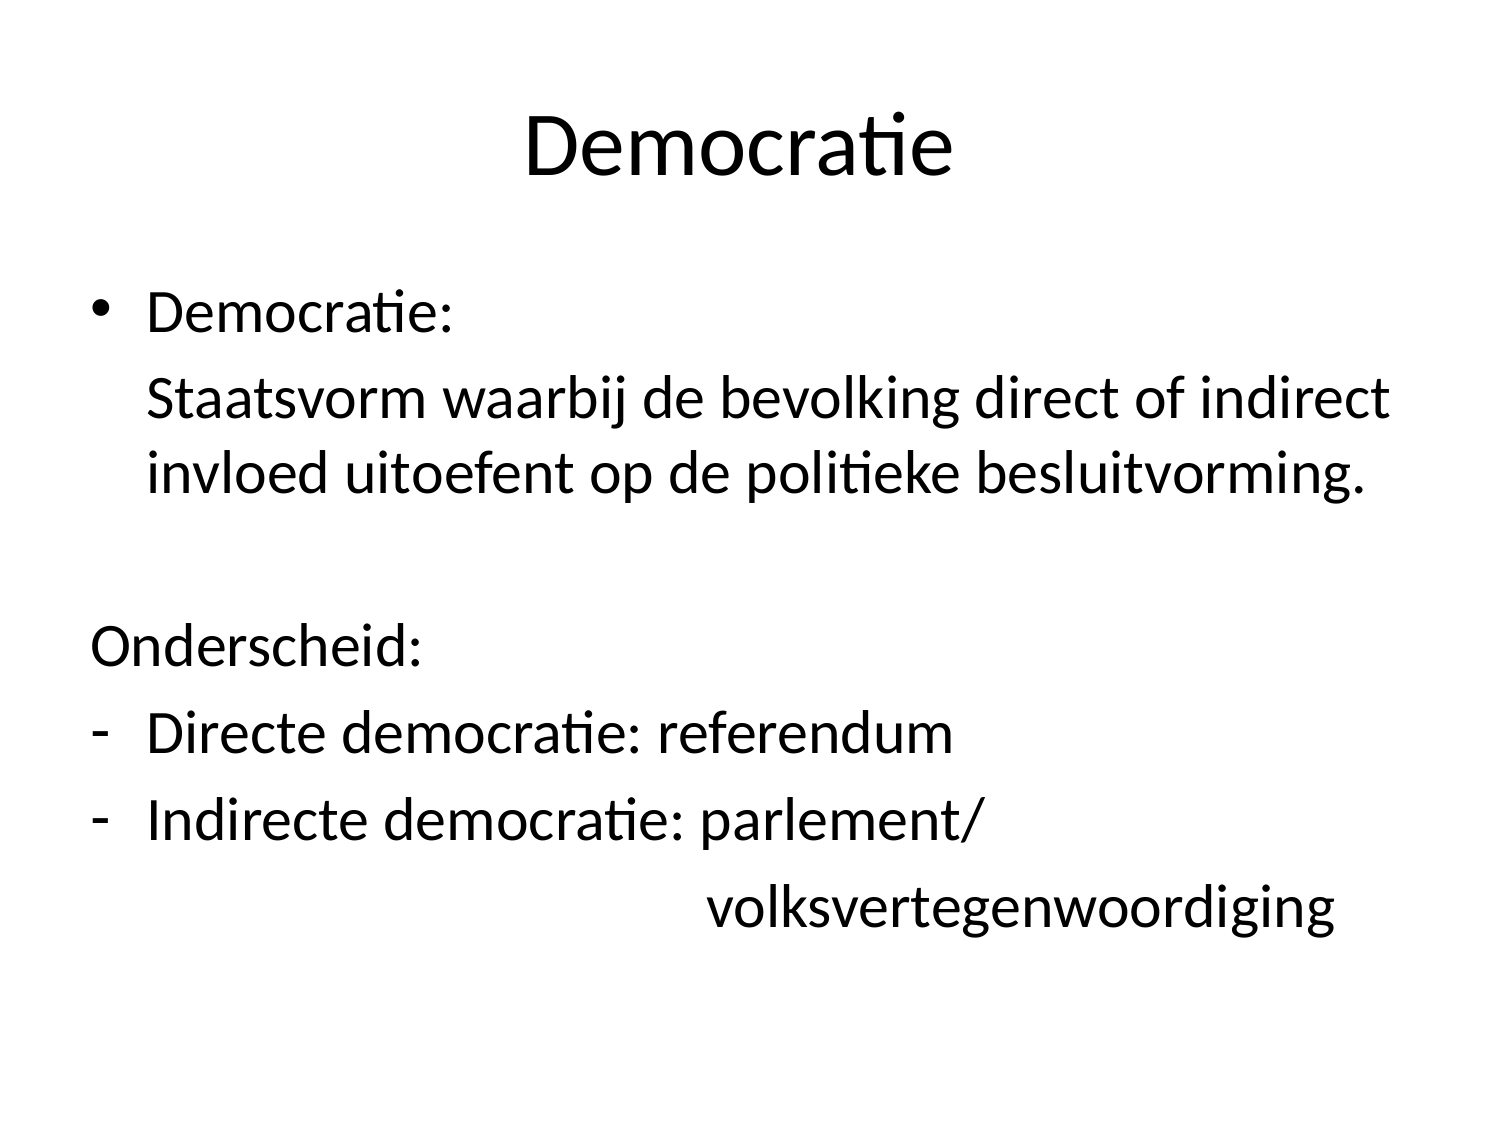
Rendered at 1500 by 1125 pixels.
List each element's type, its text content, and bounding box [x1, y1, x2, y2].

title Democratie [75, 45, 1425, 233]
list Democratie: Staatsvorm waarbij de bevolking direct of indirect invloed uitoefent op de politieke besluitvorming. Onderscheid: Directe democratie: referendum Indirecte democratie: parlement/ volksvertegenwoordiging [75, 262, 1425, 1005]
